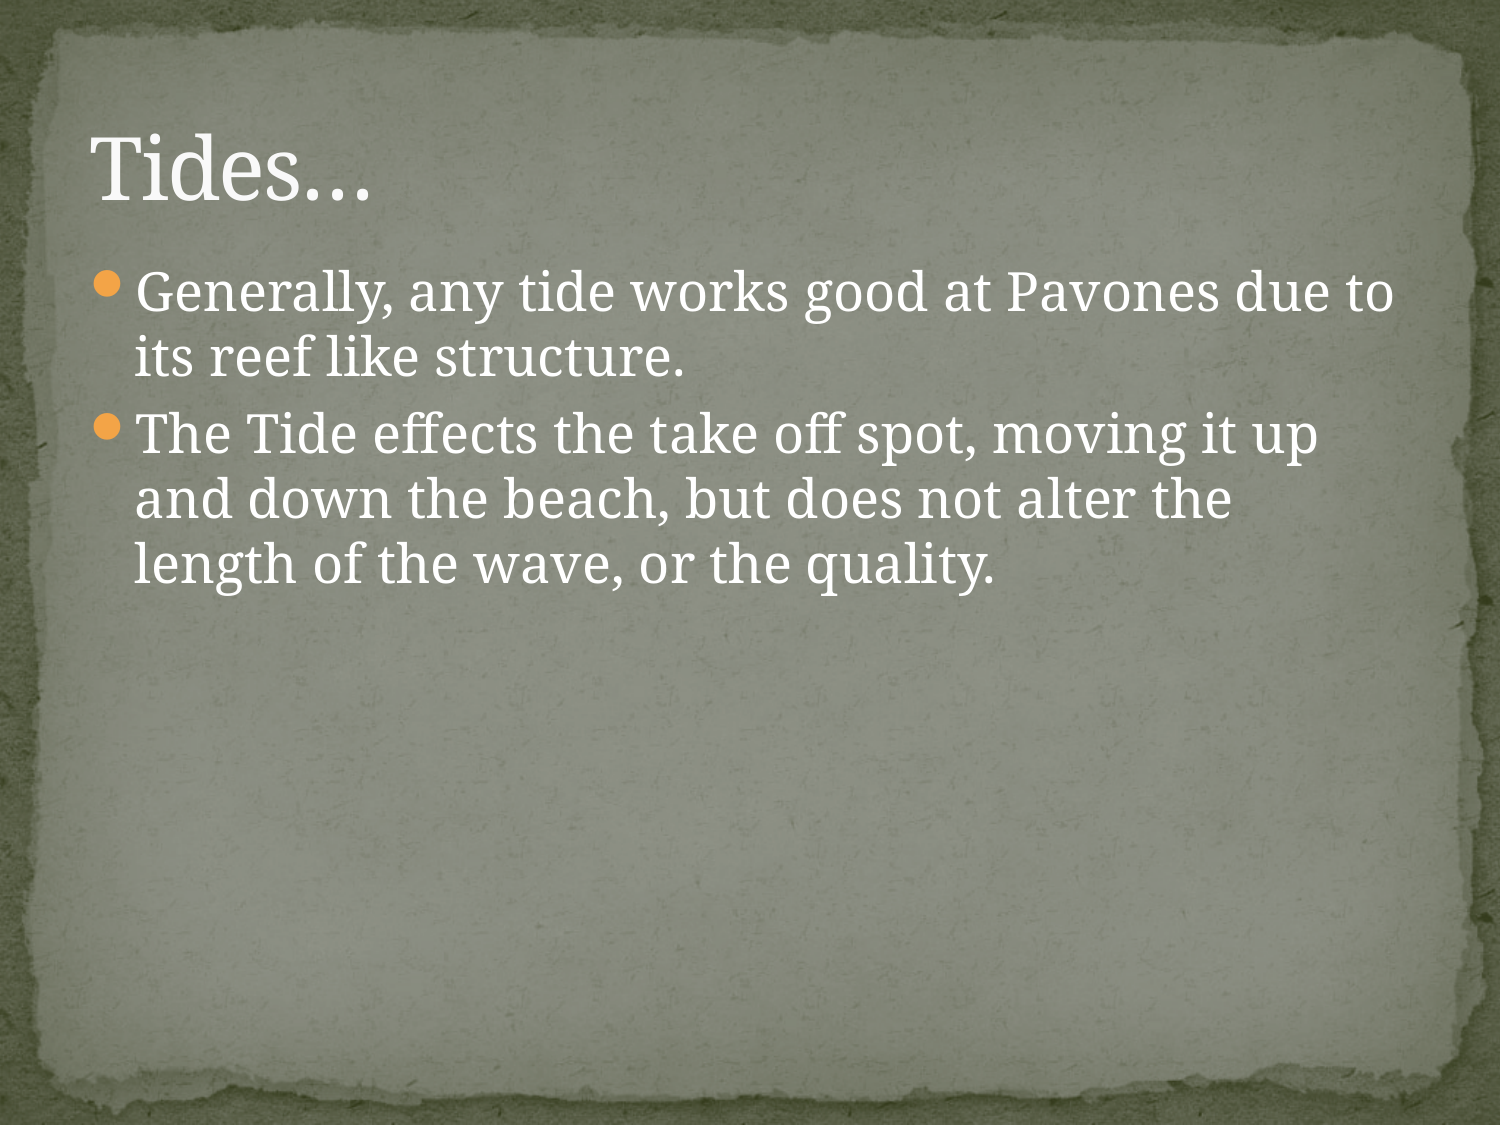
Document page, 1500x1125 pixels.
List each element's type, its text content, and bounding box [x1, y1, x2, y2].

title Tides… [74, 24, 1425, 225]
list Generally, any tide works good at Pavones due to its reef like structure. The Tide effects the take off spot, moving it up and down the beach, but does not alter the length of the wave, or the quality. [75, 249, 1425, 1000]
